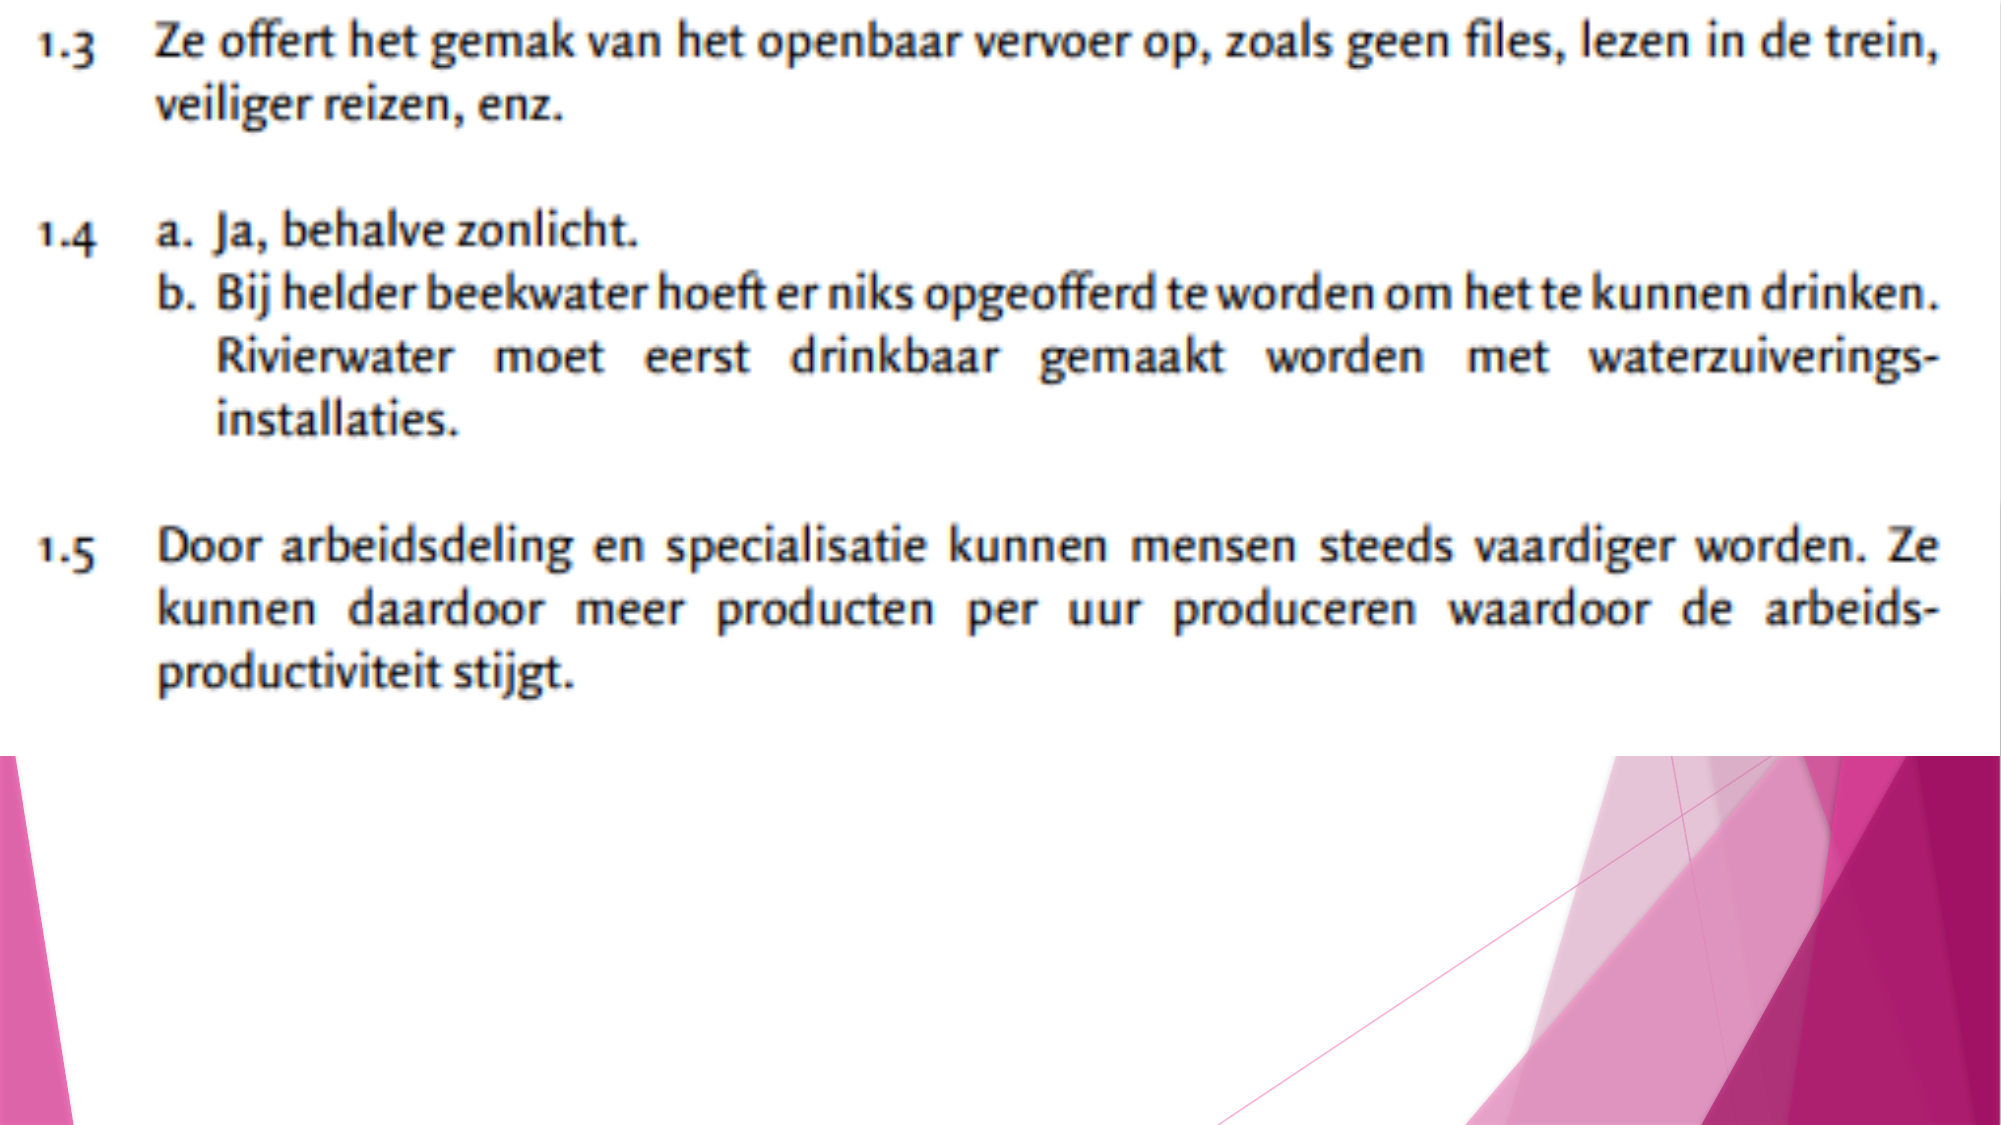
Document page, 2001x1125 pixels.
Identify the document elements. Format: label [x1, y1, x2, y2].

picture [0, 0, 2000, 757]
